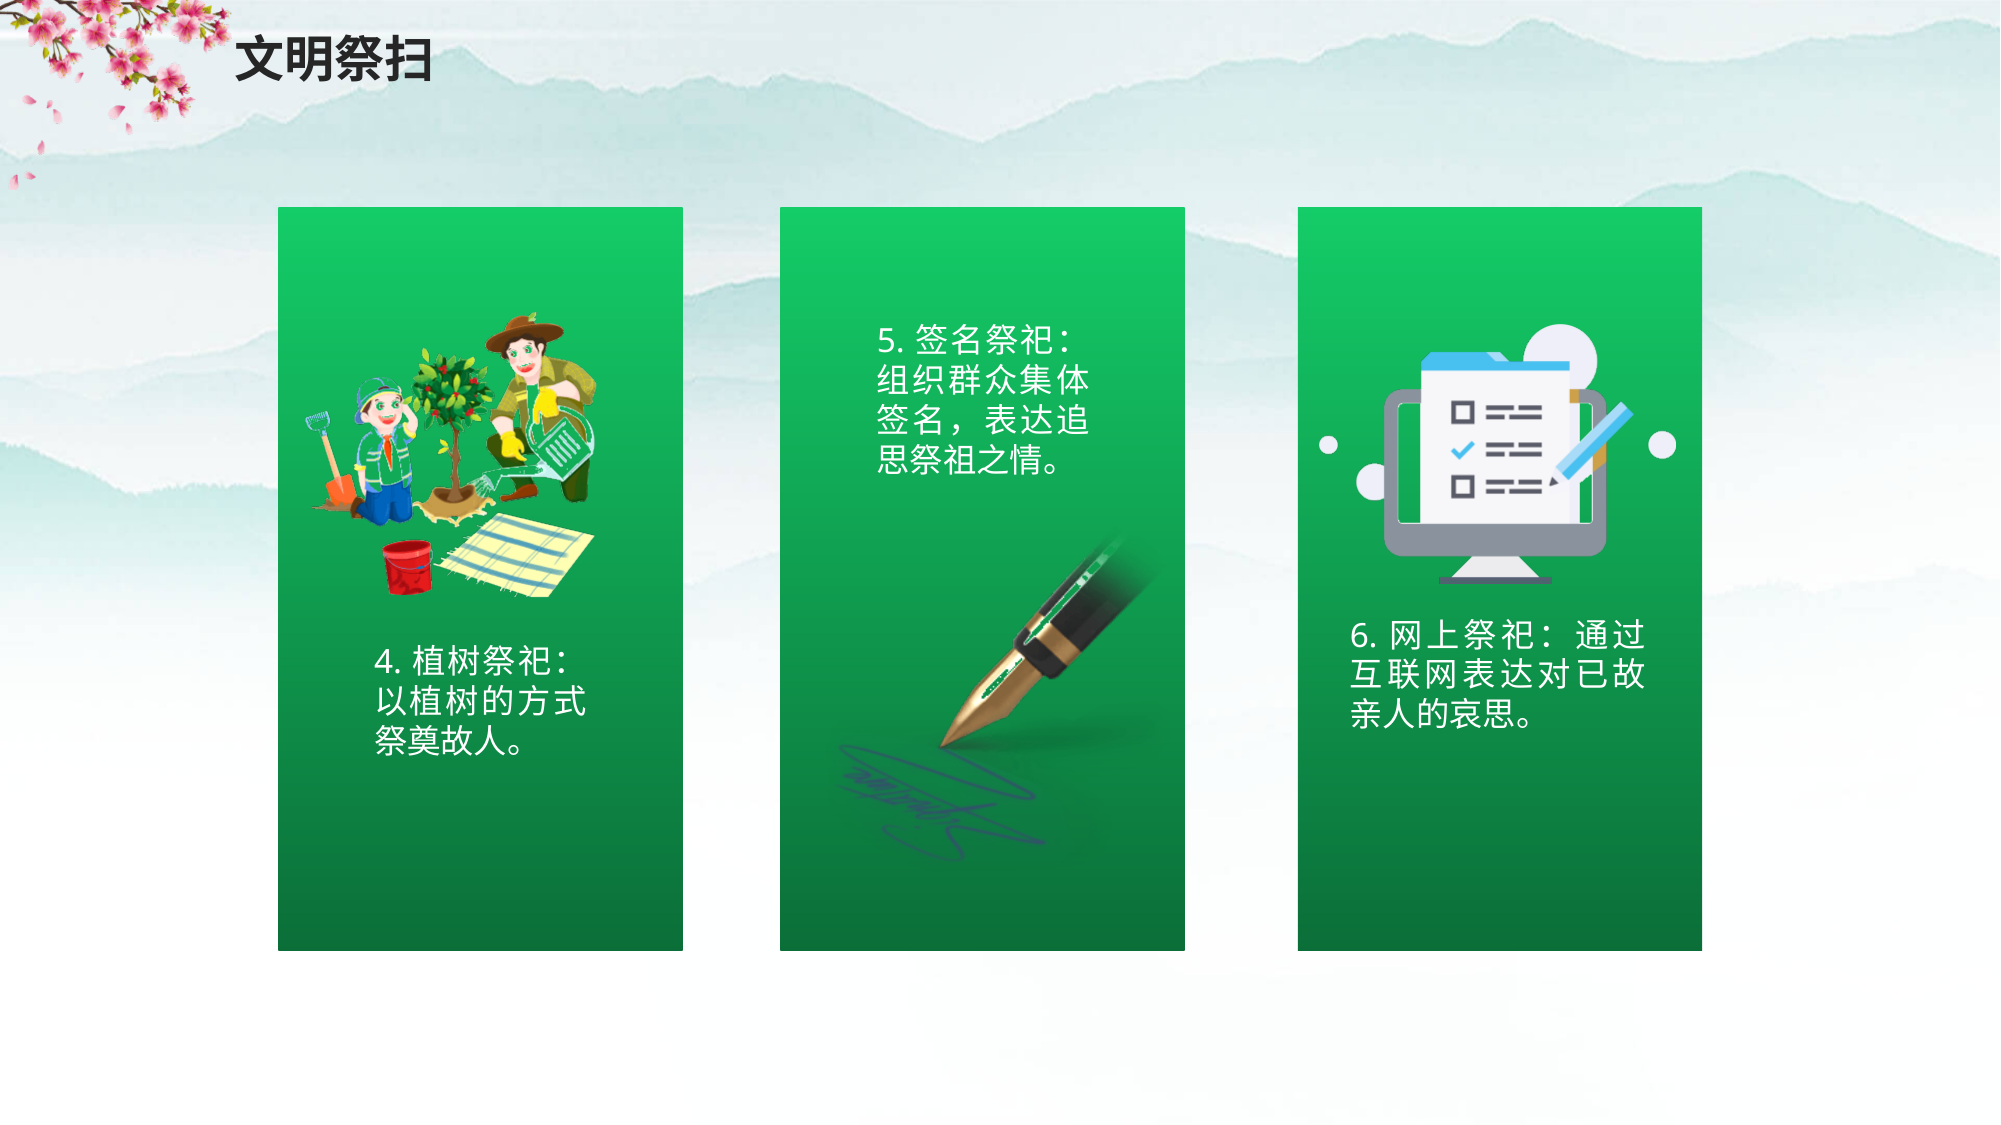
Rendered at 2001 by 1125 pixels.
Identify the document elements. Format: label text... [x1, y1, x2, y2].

text_box [277, 206, 684, 952]
text_box [779, 206, 1186, 952]
text_box [1297, 206, 1703, 952]
text_box 文明祭扫 [232, 19, 575, 95]
picture [0, 0, 2000, 1125]
text_box 6.网上祭祀：通过互联网表达对已故亲人的哀思。 [1335, 606, 1661, 741]
text_box 5.签名祭祀：组织群众集体签名，表达追思祭祖之情。 [862, 311, 1105, 487]
text_box 4.植树祭祀：以植树的方式祭奠故人。 [359, 634, 602, 768]
